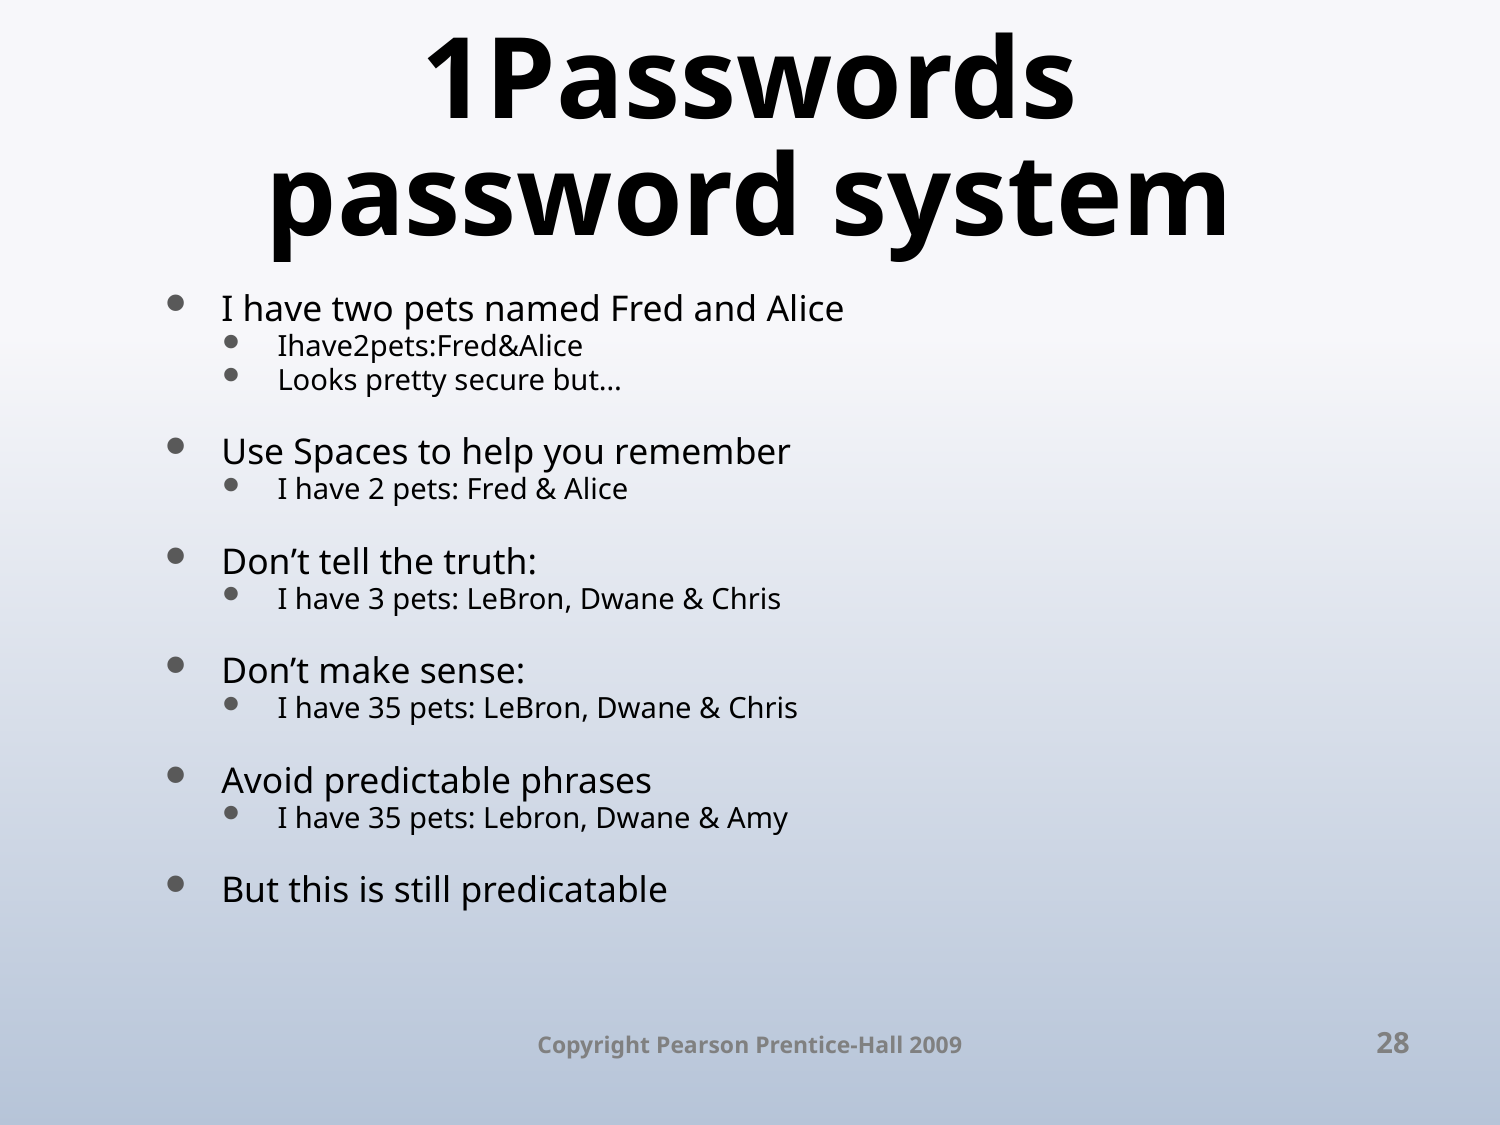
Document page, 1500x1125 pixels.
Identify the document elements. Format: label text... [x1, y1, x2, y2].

slide_number 28 [1074, 1021, 1425, 1067]
list I have two pets named Fred and Alice Ihave2pets:Fred&Alice Looks pretty secure but… Use Spaces to help you remember I have 2 pets: Fred & Alice Don’t tell the truth: I have 3 pets: LeBron, Dwane & Chris Don’t make sense: I have 35 pets: LeBron, Dwane & Chris Avoid predictable phrases I have 35 pets: Lebron, Dwane & Amy But this is still predicatable [150, 286, 1350, 993]
footer Copyright Pearson Prentice-Hall 2009 [512, 1021, 988, 1067]
title 1Passwords password system [150, 37, 1350, 245]
